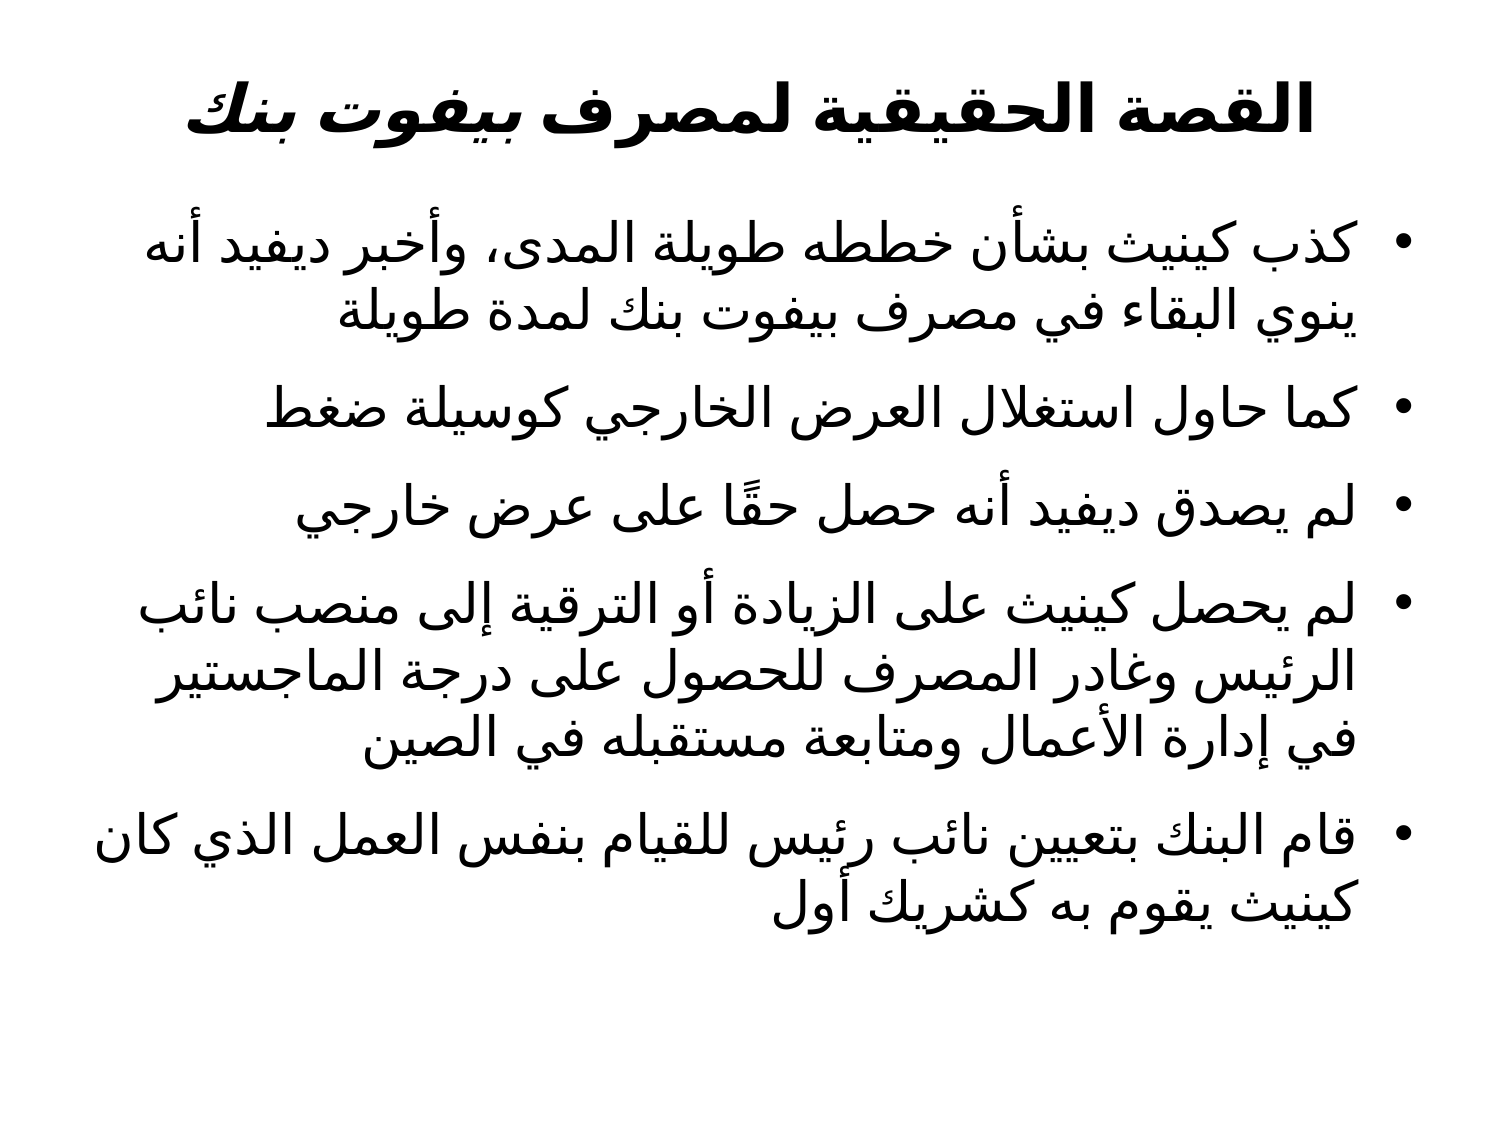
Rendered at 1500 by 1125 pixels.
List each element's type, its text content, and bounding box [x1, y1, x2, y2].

list كذب كينيث بشأن خططه طويلة المدى، وأخبر ديفيد أنه ينوي البقاء في مصرف بيفوت بنك لمدة طويلة كما حاول استغلال العرض الخارجي كوسيلة ضغط لم يصدق ديفيد أنه حصل حقًا على عرض خارجي لم يحصل كينيث على الزيادة أو الترقية إلى منصب نائب الرئيس وغادر المصرف للحصول على درجة الماجستير في إدارة الأعمال ومتابعة مستقبله في الصين قام البنك بتعيين نائب رئيس للقيام بنفس العمل الذي كان كينيث يقوم به كشريك أول يتم التحقيق مع ديفيد حاليًا من قِبل المصرف بسبب ارتفاع معدل دوران الموظفين بين موظفيه المبتدئين [75, 200, 1425, 1125]
title القصة الحقيقية لمصرف بيفوت بنك [75, 12, 1425, 200]
